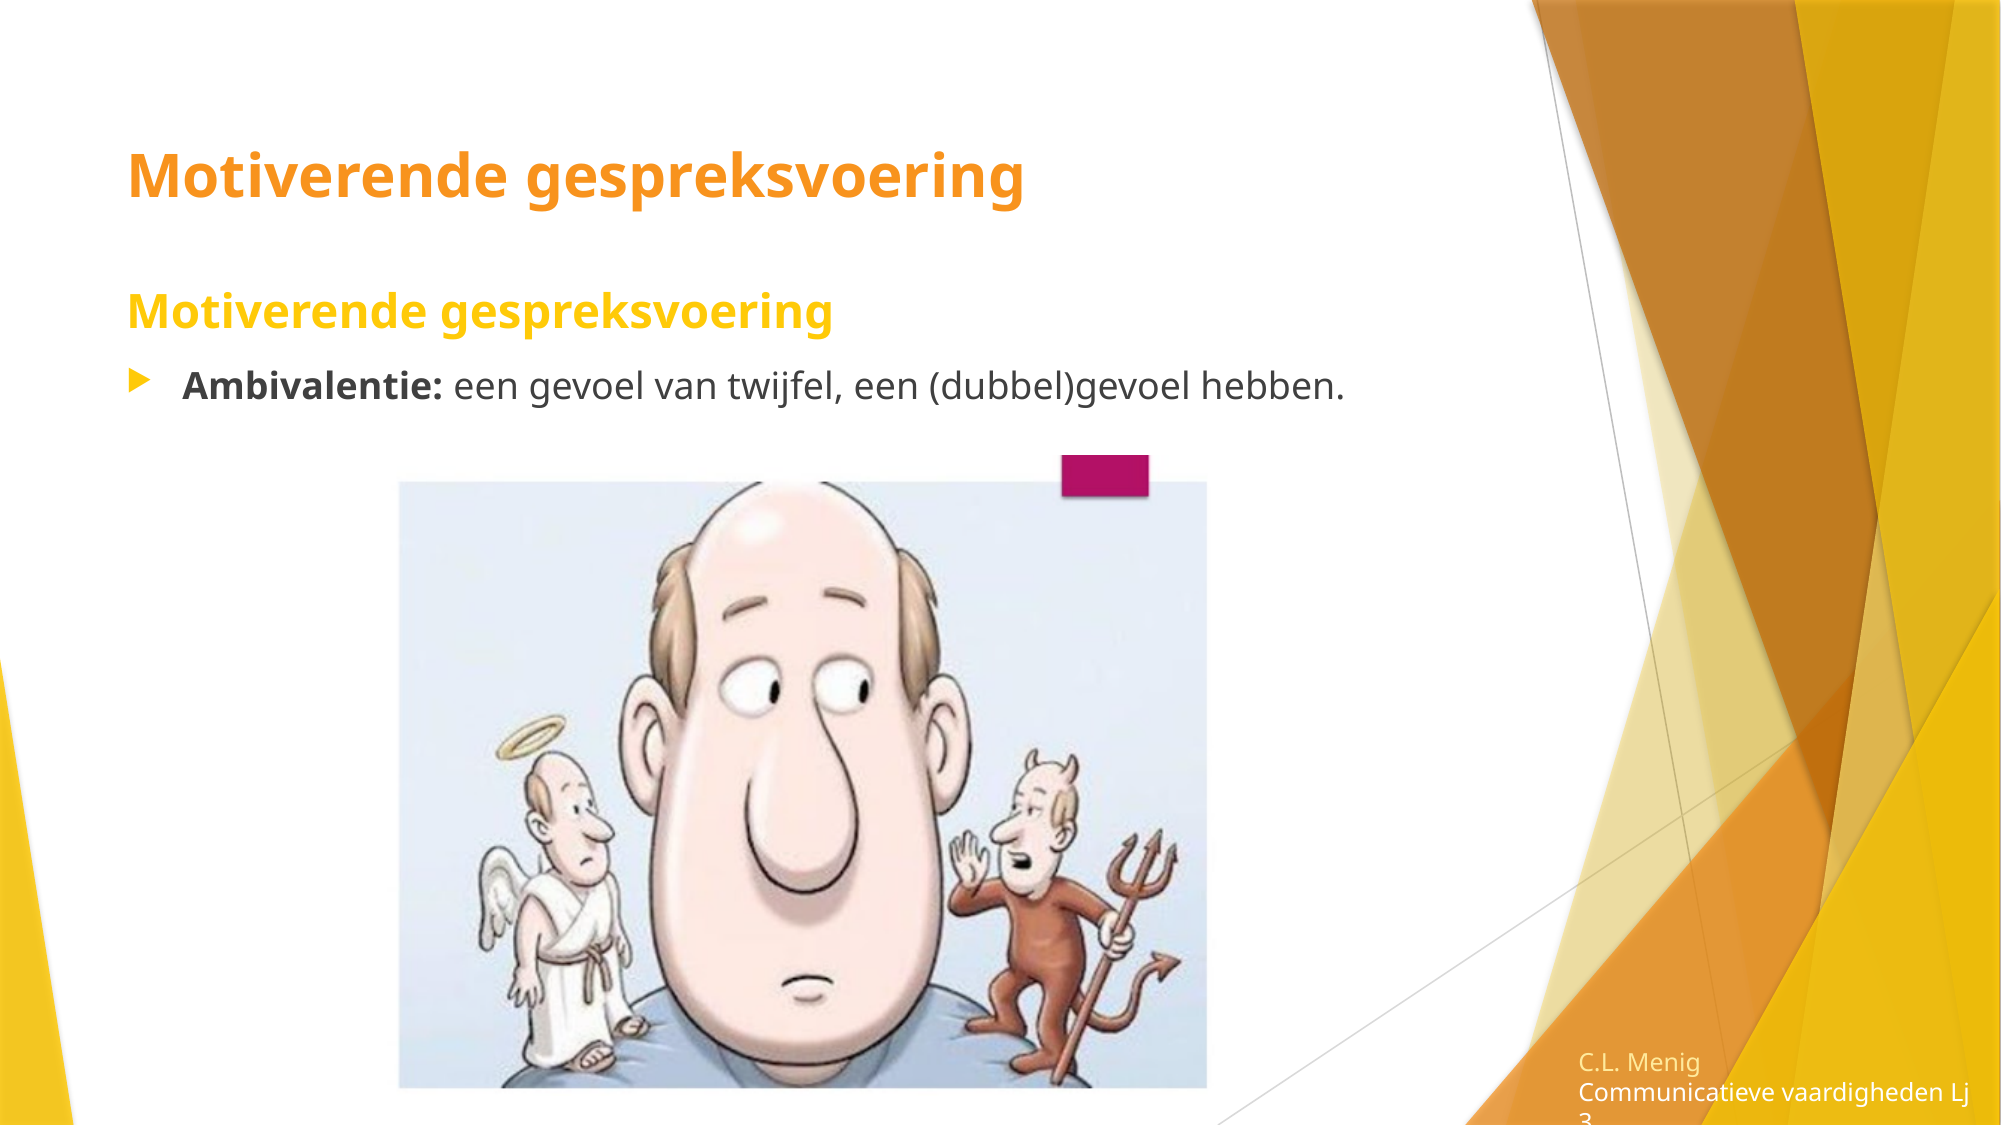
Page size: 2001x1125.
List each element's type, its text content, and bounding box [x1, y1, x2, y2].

list Ambivalentie: een gevoel van twijfel, een (dubbel)gevoel hebben. [111, 354, 1522, 992]
text_box C.L. Menig Communicatieve vaardigheden Lj 3 [1563, 1038, 2000, 1125]
text_box Motiverende gespreksvoering Motiverende gespreksvoering [111, 129, 1522, 347]
picture [366, 454, 1249, 1097]
